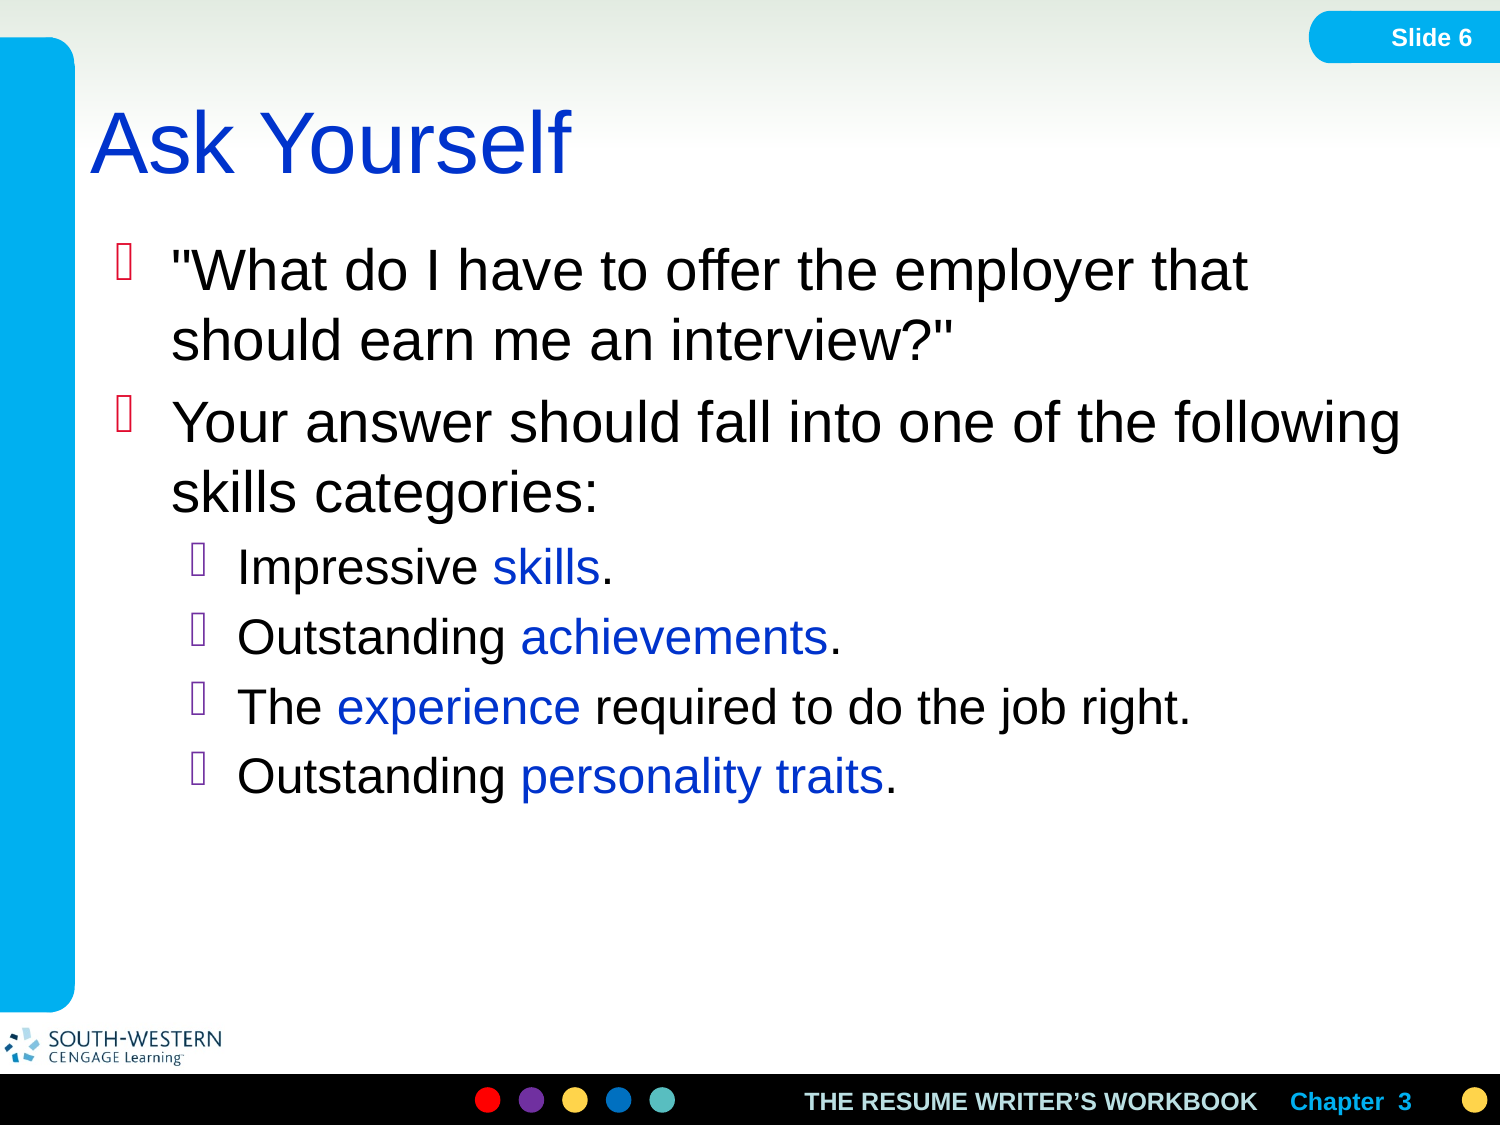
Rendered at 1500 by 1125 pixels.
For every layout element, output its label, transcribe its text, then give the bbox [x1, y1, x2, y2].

list "What do I have to offer the employer that should earn me an interview?" Your answer should fall into one of the following skills categories: Impressive skills. Outstanding achievements. The experience required to do the job right. Outstanding personality traits. [99, 224, 1451, 968]
footer Chapter 3 [1274, 1075, 1476, 1125]
title Ask Yourself [74, 44, 1426, 233]
picture [0, 1022, 225, 1073]
slide_number Slide 6 [1312, 13, 1488, 93]
